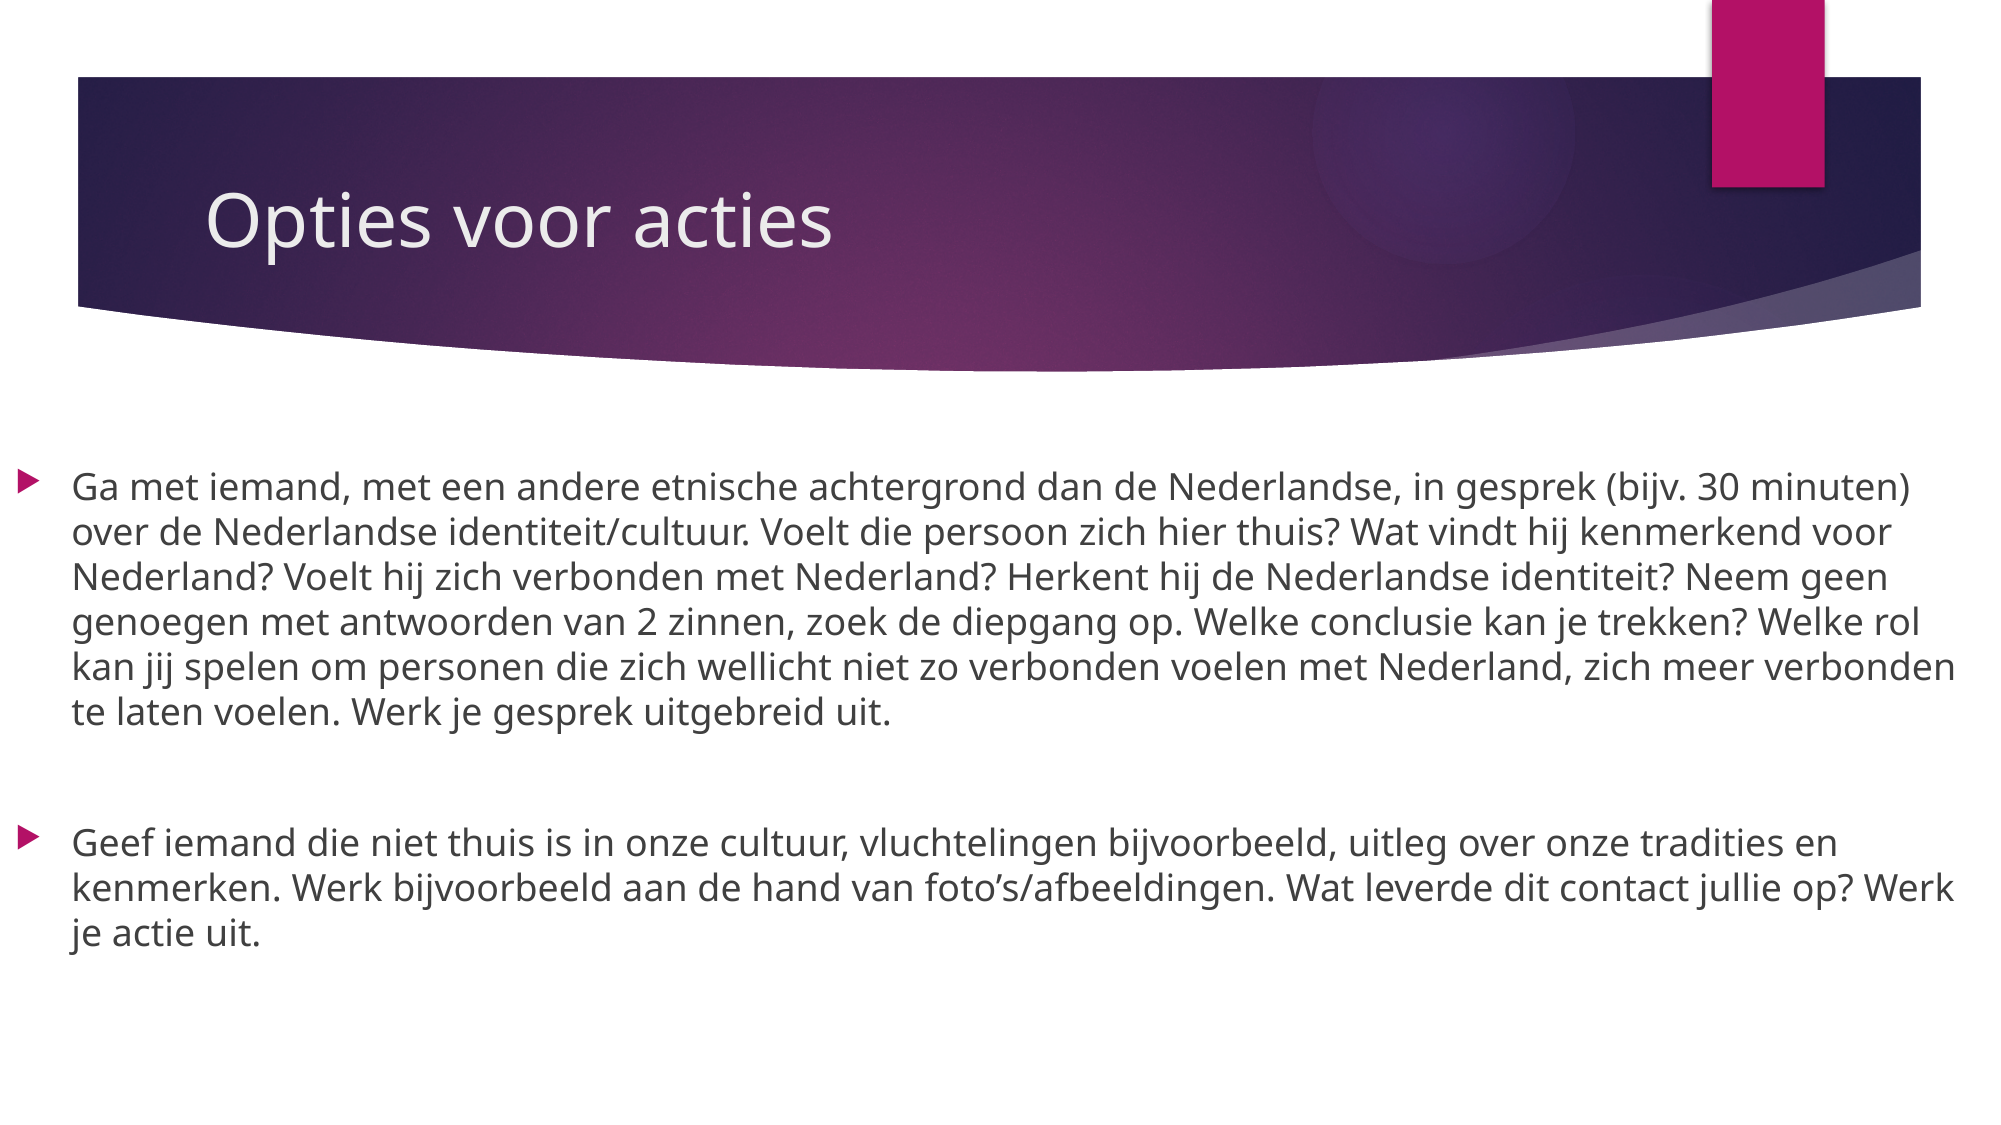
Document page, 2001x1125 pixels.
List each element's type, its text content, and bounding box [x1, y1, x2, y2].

title Opties voor acties [189, 159, 1627, 276]
list Ga met iemand, met een andere etnische achtergrond dan de Nederlandse, in gesprek (bijv. 30 minuten) over de Nederlandse identiteit/cultuur. Voelt die persoon zich hier thuis? Wat vindt hij kenmerkend voor Nederland? Voelt hij zich verbonden met Nederland? Herkent hij de Nederlandse identiteit? Neem geen genoegen met antwoorden van 2 zinnen, zoek de diepgang op. Welke conclusie kan je trekken? Welke rol kan jij spelen om personen die zich wellicht niet zo verbonden voelen met Nederland, zich meer verbonden te laten voelen. Werk je gesprek uitgebreid uit. Geef iemand die niet thuis is in onze cultuur, vluchtelingen bijvoorbeeld, uitleg over onze tradities en kenmerken. Werk bijvoorbeeld aan de hand van foto’s/afbeeldingen. Wat leverde dit contact jullie op? Werk je actie uit. [0, 455, 2000, 1125]
